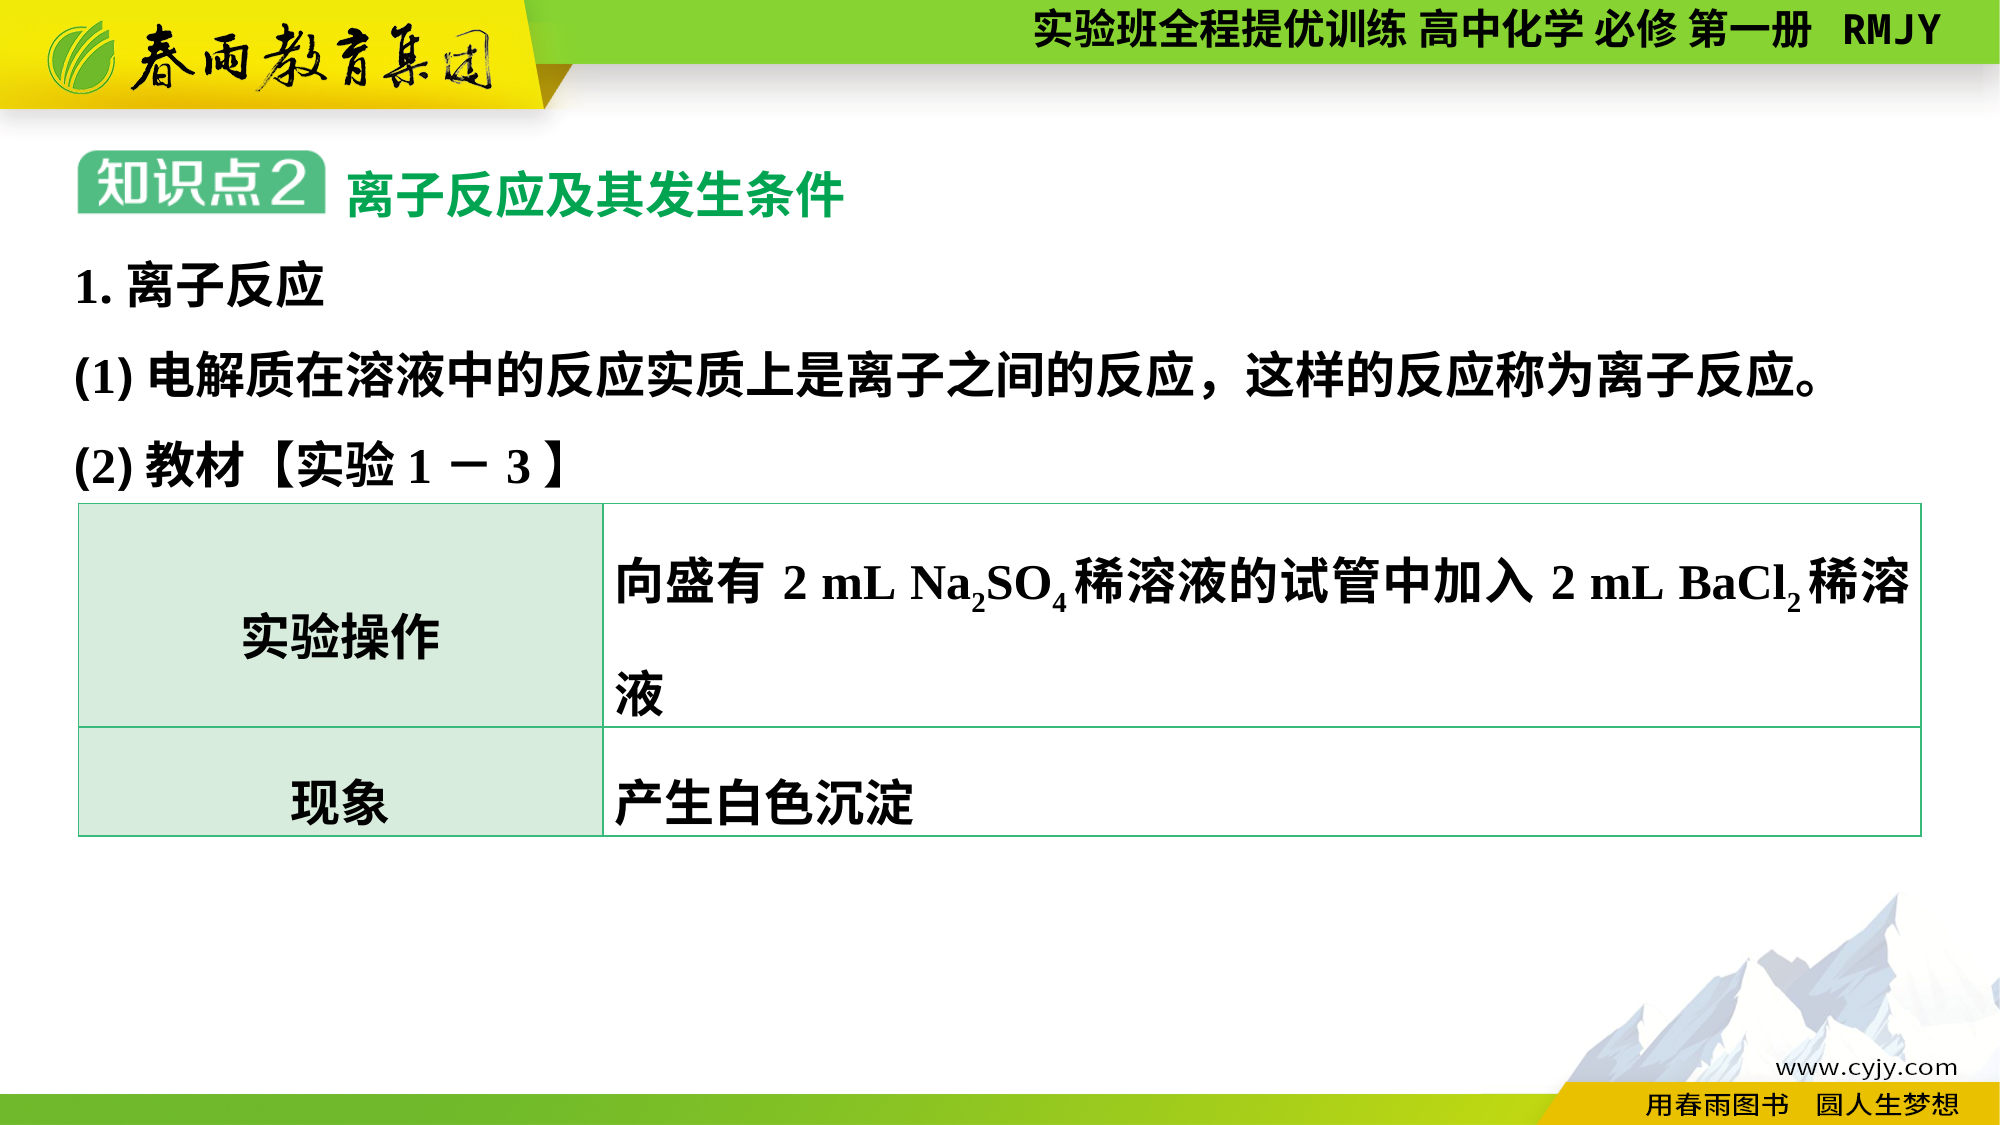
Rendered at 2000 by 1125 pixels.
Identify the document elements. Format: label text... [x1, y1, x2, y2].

table_header 实验操作 [79, 504, 602, 726]
table_cell 现象 [79, 728, 602, 835]
table_header 向盛有2 mL Na2SO4稀溶液的试管中加入2 mL BaCl2稀溶液 [604, 504, 1920, 726]
picture [0, 0, 2000, 1125]
list 离子反应及其发生条件 1.离子反应 (1)电解质在溶液中的反应实质上是离子之间的反应，这样的反应称为离子反应。 (2)教材【实验1－3】 [59, 125, 1944, 493]
table_cell 产生白色沉淀 [604, 728, 1920, 835]
